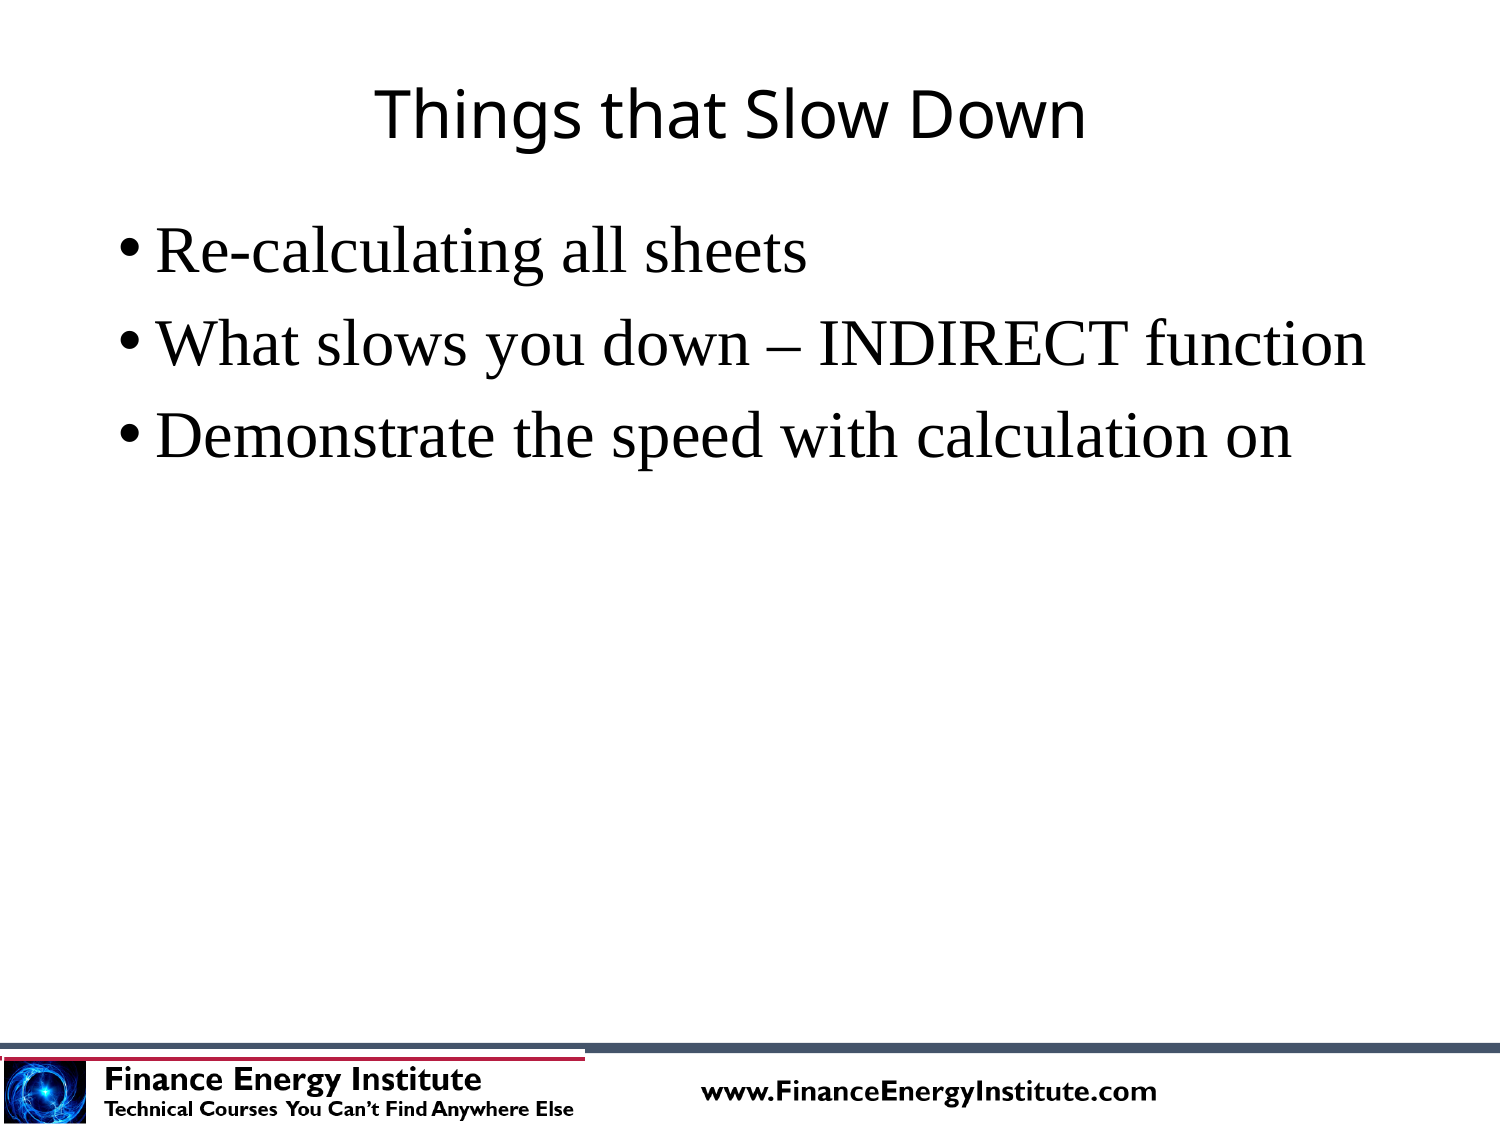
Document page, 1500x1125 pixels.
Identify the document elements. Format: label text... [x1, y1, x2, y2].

picture [696, 1074, 1166, 1112]
list Re-calculating all sheets What slows you down – INDIRECT function Demonstrate the speed with calculation on [103, 207, 1400, 1014]
picture [0, 1049, 585, 1125]
title Things that Slow Down [103, 59, 1361, 174]
